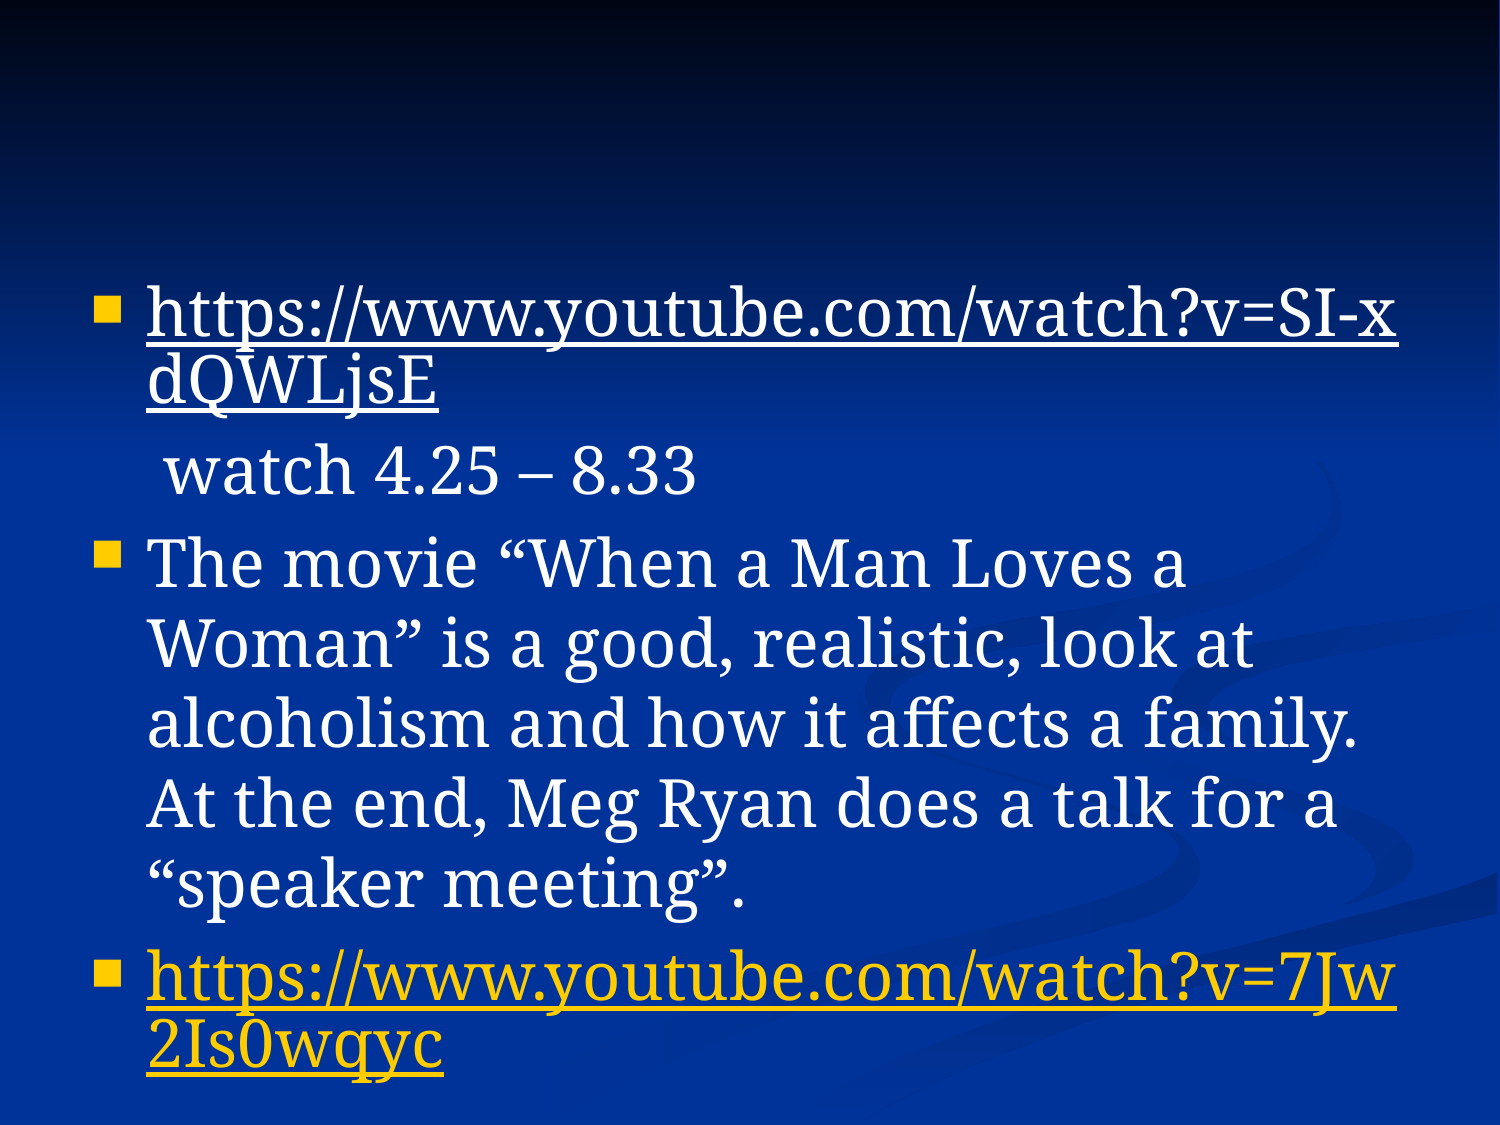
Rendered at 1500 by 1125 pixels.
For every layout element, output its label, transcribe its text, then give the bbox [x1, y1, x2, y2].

list https://www.youtube.com/watch?v=SI-xdQWLjsE watch 4.25 – 8.33 The movie “When a Man Loves a Woman” is a good, realistic, look at alcoholism and how it affects a family. At the end, Meg Ryan does a talk for a “speaker meeting”. https://www.youtube.com/watch?v=7Jw2Is0wqyc [74, 262, 1426, 1006]
